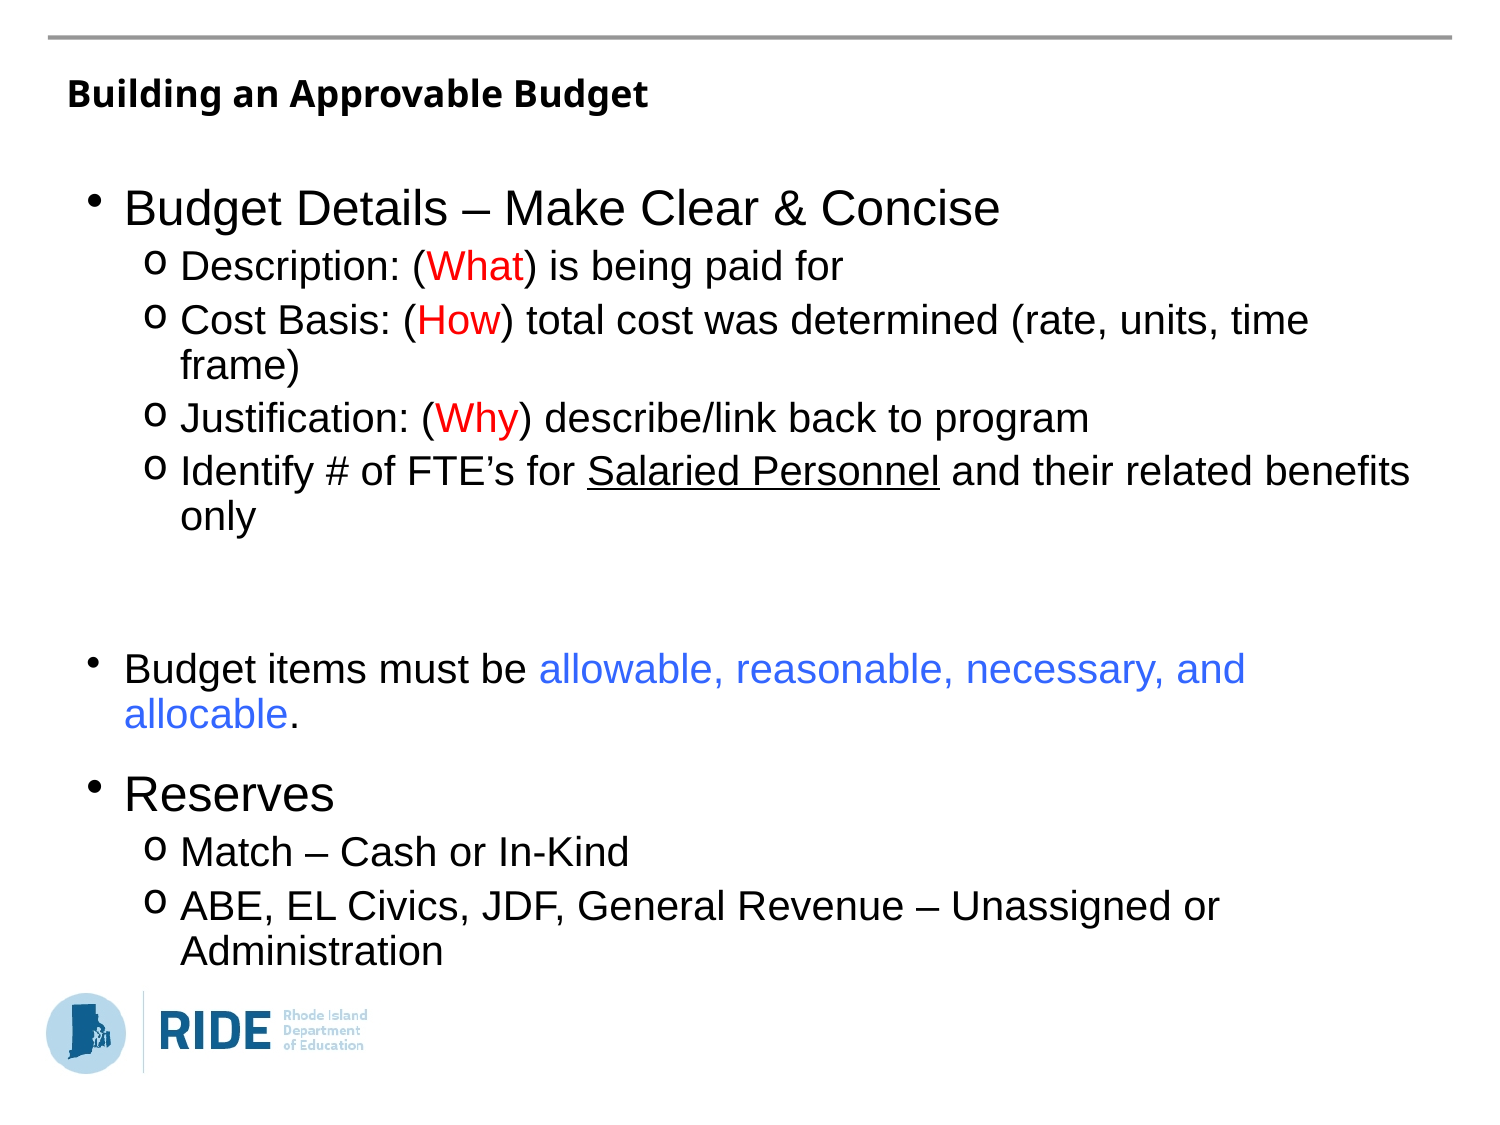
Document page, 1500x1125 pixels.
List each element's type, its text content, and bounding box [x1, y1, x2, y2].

list Budget Details – Make Clear & Concise Description: (What) is being paid for Cost Basis: (How) total cost was determined (rate, units, time frame) Justification: (Why) describe/link back to program Identify # of FTE’s for Salaried Personnel and their related benefits only Budget items must be allowable, reasonable, necessary, and allocable. Reserves Match – Cash or In-Kind ABE, EL Civics, JDF, General Revenue – Unassigned or Administration [71, 174, 1429, 1038]
title Building an Approvable Budget [51, 62, 1449, 151]
picture [37, 985, 413, 1079]
